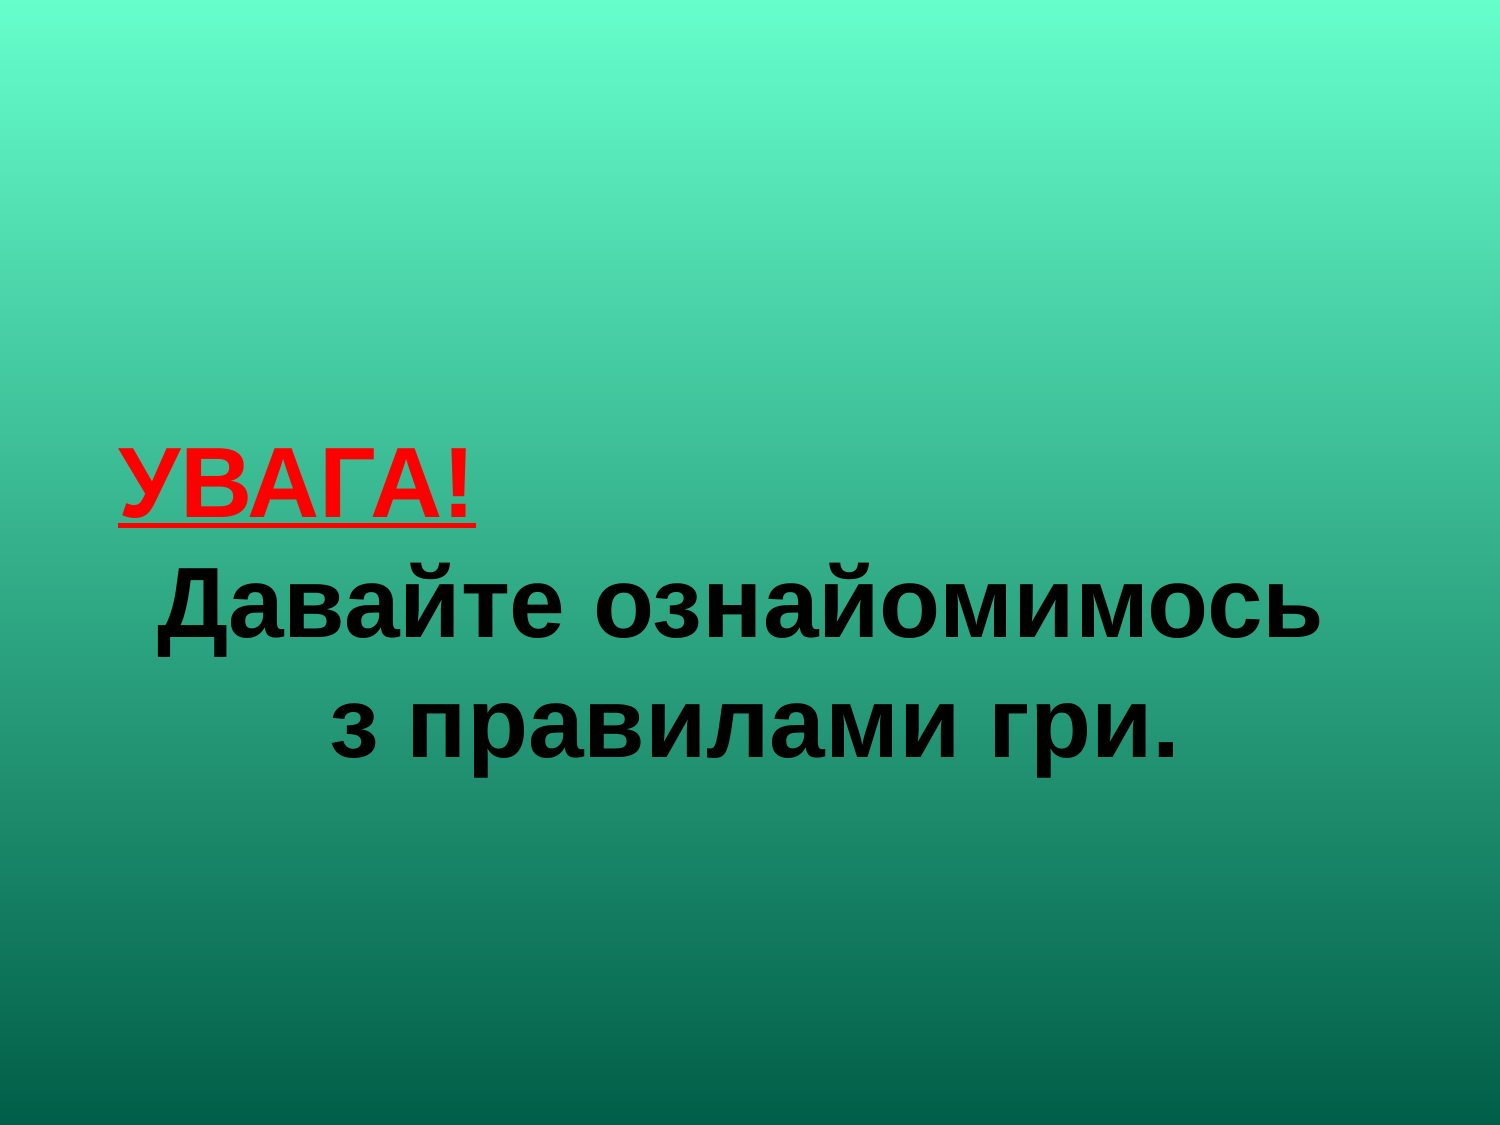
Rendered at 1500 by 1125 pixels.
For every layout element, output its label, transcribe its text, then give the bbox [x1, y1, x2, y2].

text_box [915, 661, 1459, 1078]
text_box УВАГА! Давайте ознайомимось з правилами гри. [93, 410, 1417, 785]
